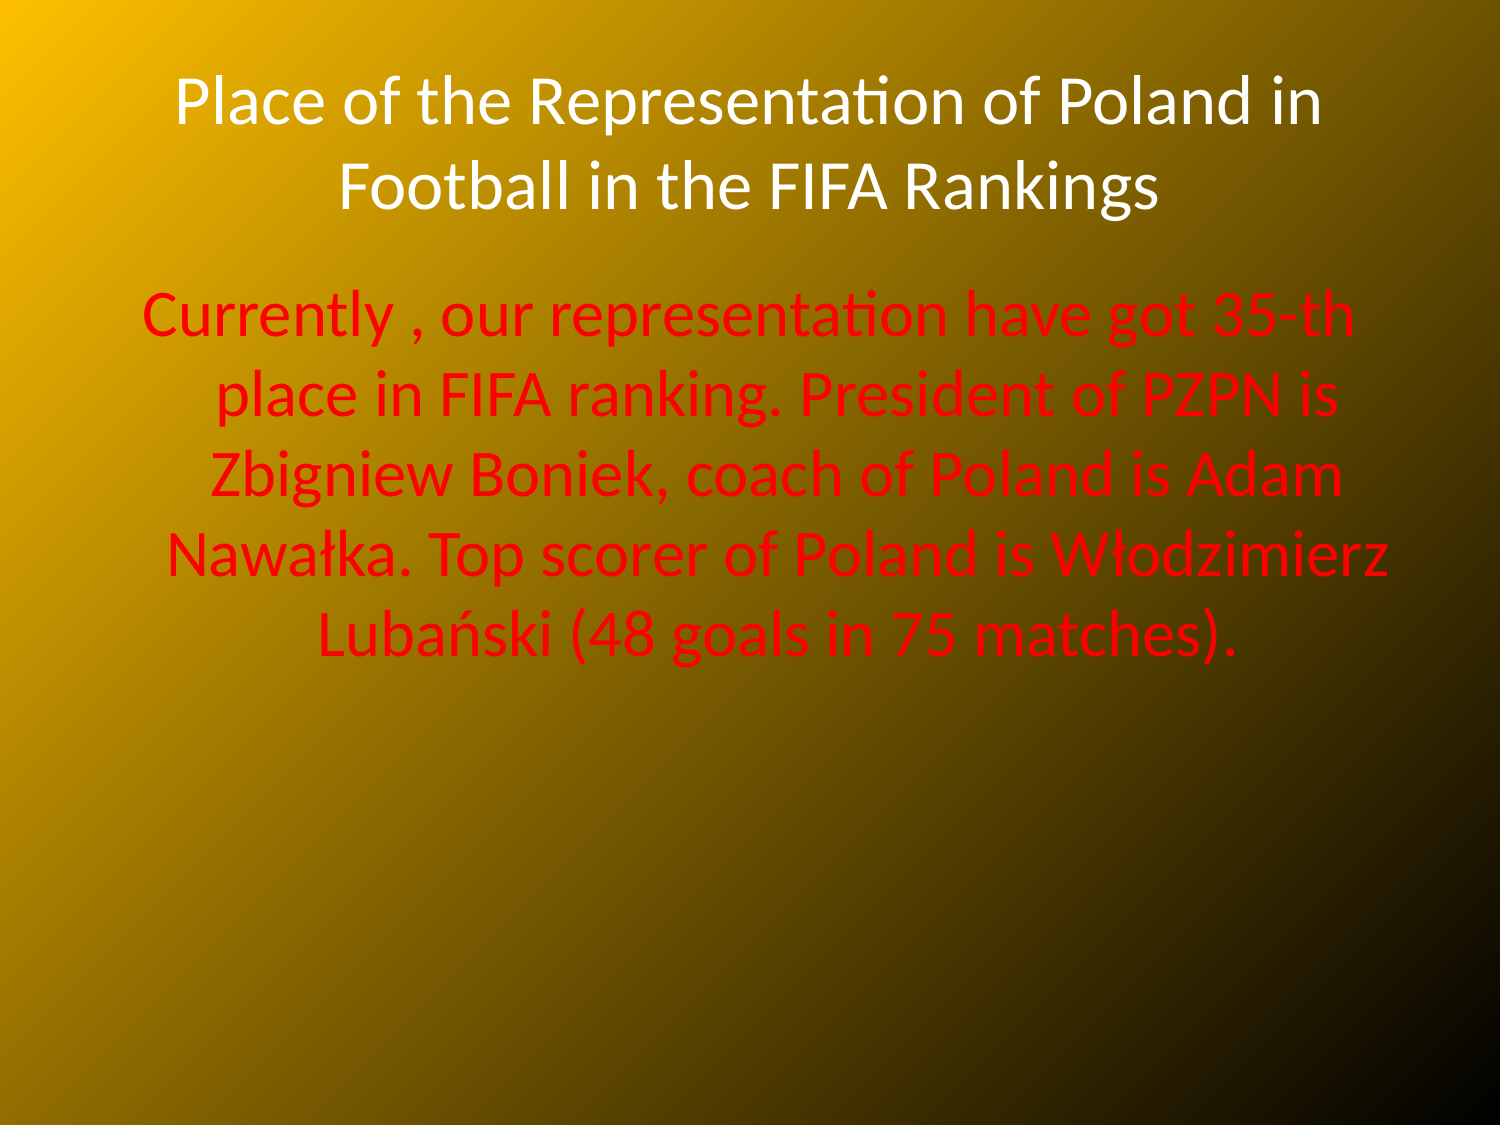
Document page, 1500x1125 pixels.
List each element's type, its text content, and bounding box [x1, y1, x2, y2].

title Place of the Representation of Poland in Football in the FIFA Rankings [75, 45, 1425, 233]
list Currently , our representation have got 35-th place in FIFA ranking. President of PZPN is Zbigniew Boniek, coach of Poland is Adam Nawałka. Top scorer of Poland is Włodzimierz Lubański (48 goals in 75 matches). [75, 262, 1425, 1005]
